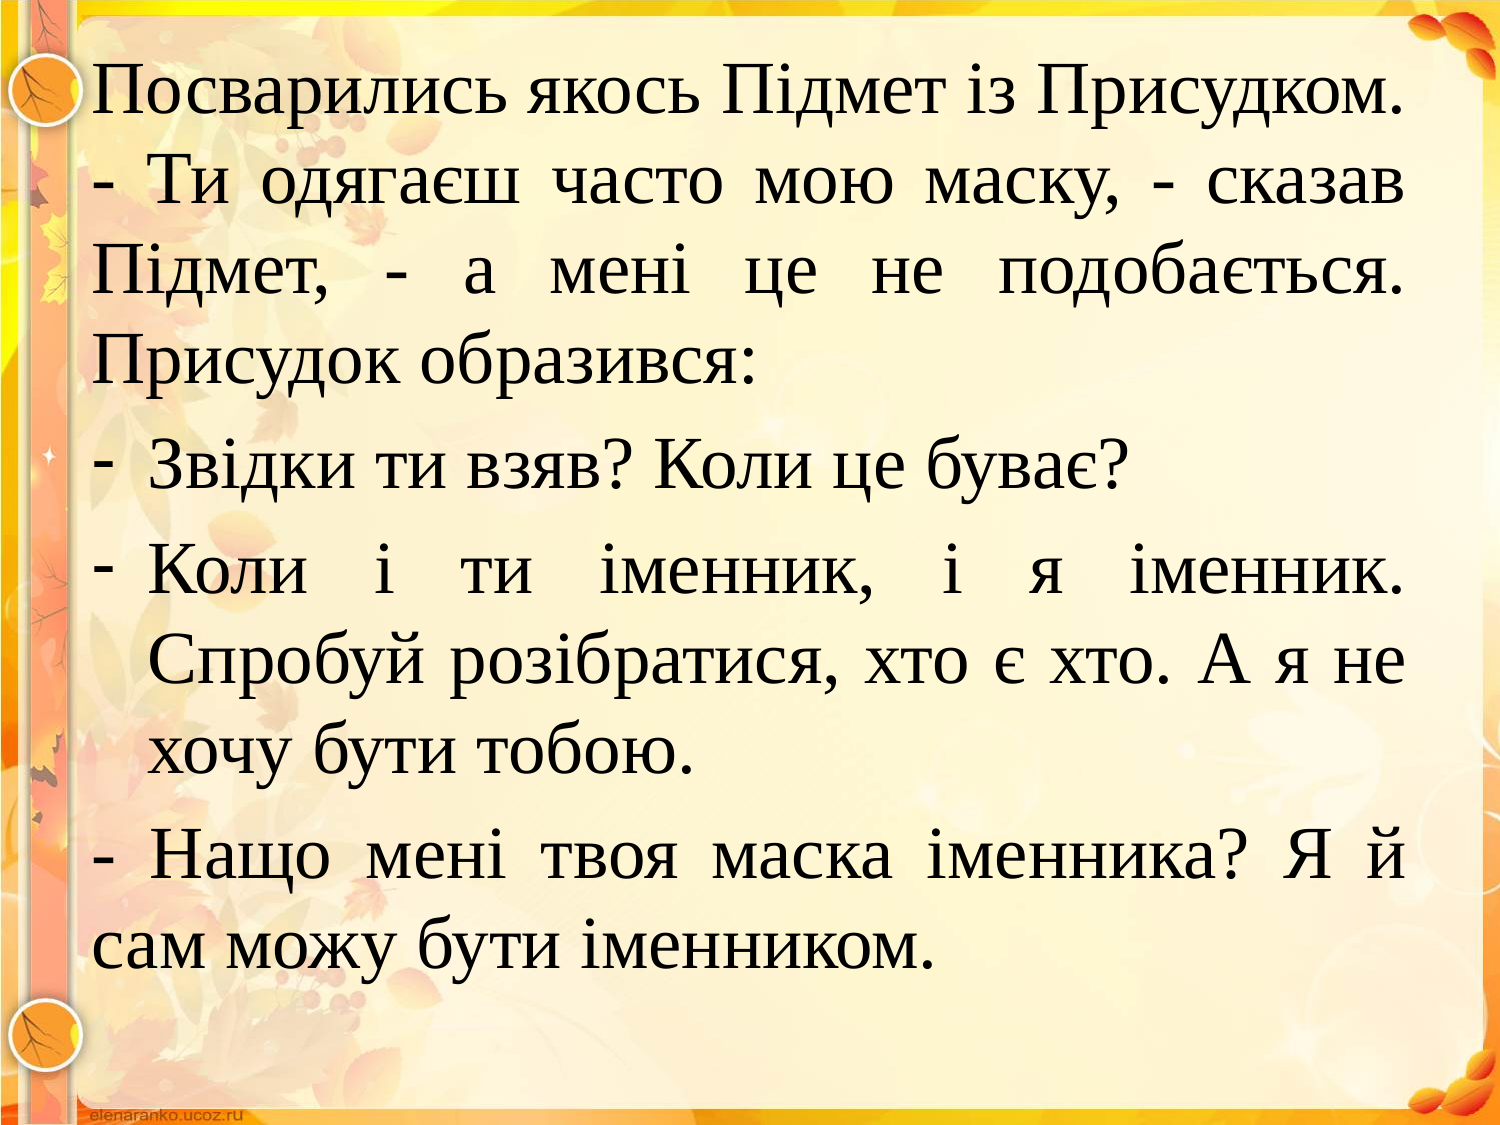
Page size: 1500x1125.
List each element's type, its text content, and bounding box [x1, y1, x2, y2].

picture [0, 0, 1500, 1125]
list Посварились якось Підмет із Присудком. - Ти одягаєш часто мою маску, - сказав Підмет, - а мені це не подобається. Присудок образився: Звідки ти взяв? Коли це буває? Коли і ти іменник, і я іменник. Спробуй розібратися, хто є хто. А я не хочу бути тобою. - Нащо мені твоя маска іменника? Я й сам можу бути іменником. [76, 30, 1424, 1094]
